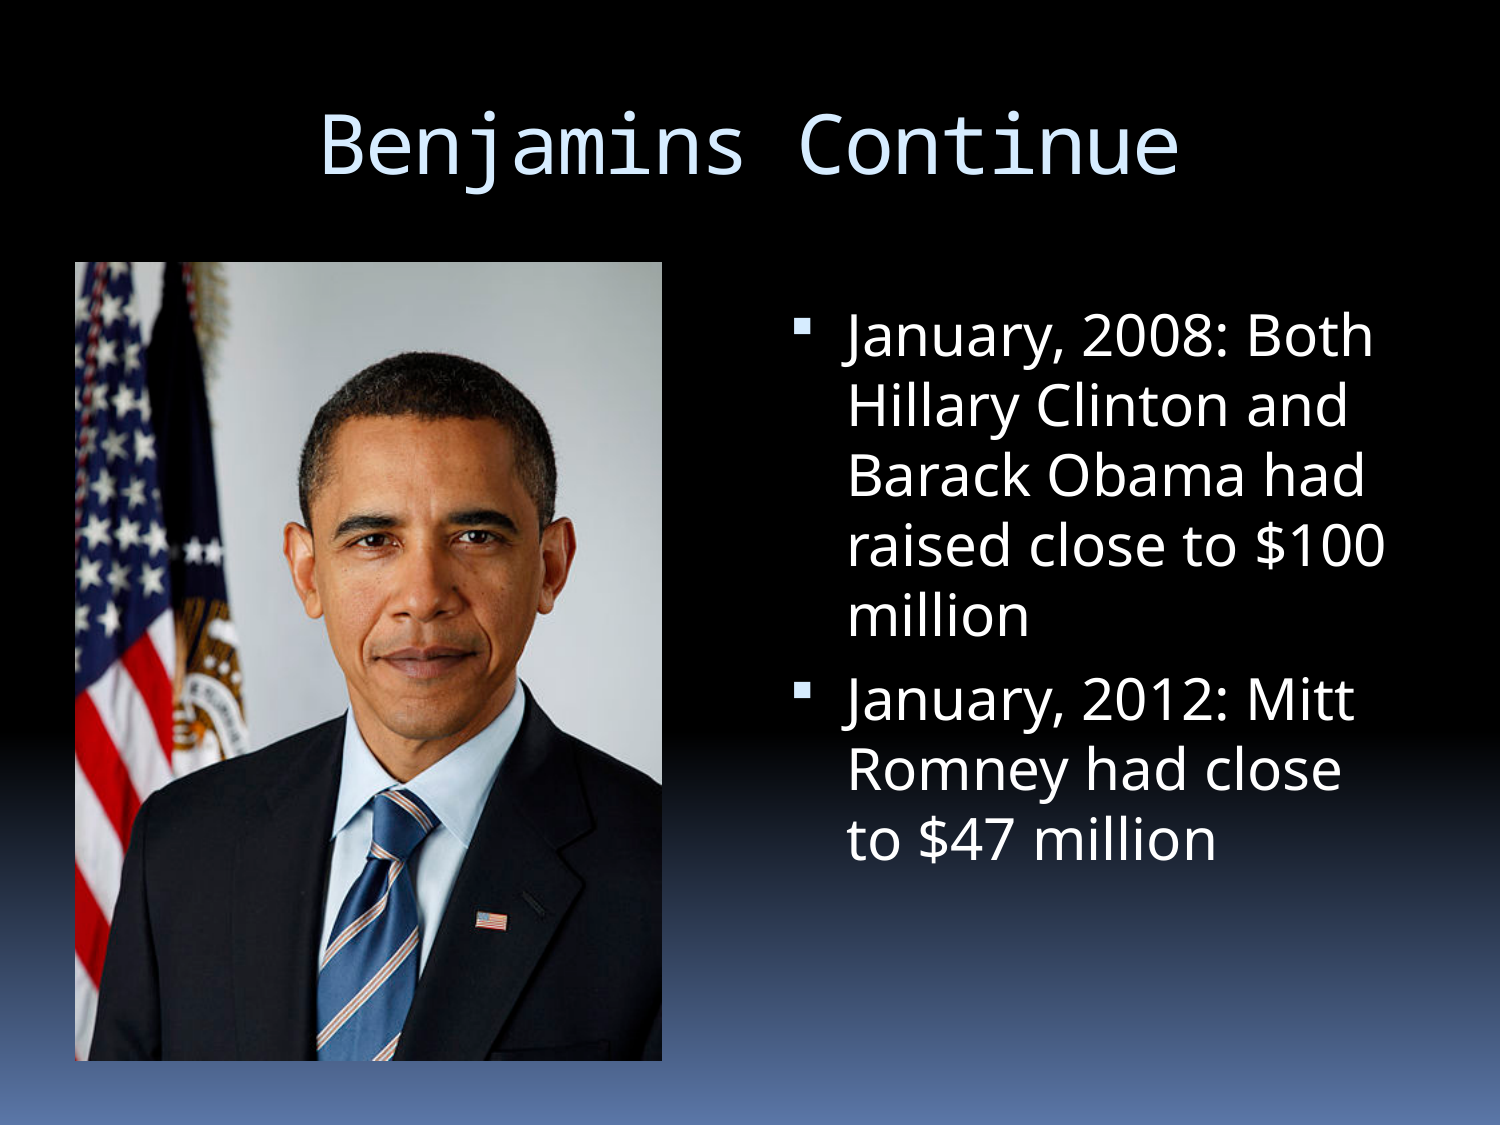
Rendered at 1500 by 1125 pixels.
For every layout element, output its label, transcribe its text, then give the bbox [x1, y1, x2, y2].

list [74, 261, 663, 1062]
title Benjamins Continue [75, 83, 1425, 234]
list January, 2008: Both Hillary Clinton and Barack Obama had raised close to $100 million January, 2012: Mitt Romney had close to $47 million [763, 290, 1427, 1033]
